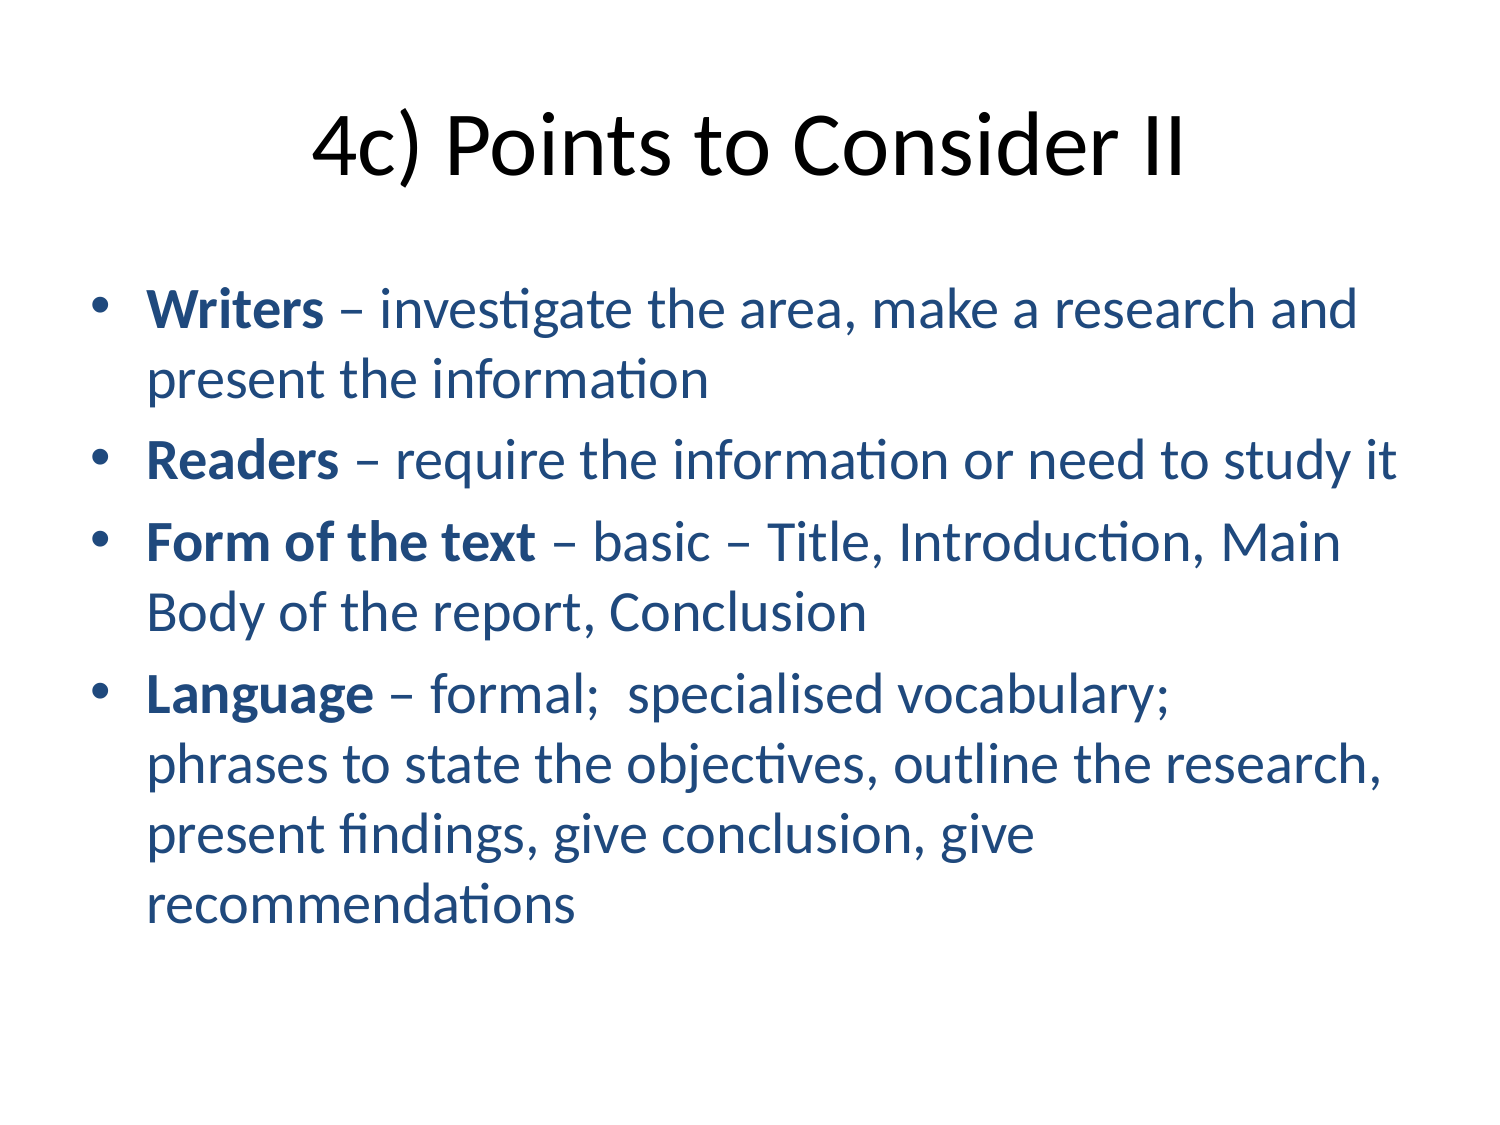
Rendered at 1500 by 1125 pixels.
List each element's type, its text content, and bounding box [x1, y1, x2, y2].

title 4c) Points to Consider II [75, 45, 1425, 233]
list Writers – investigate the area, make a research and present the information Readers – require the information or need to study it Form of the text – basic – Title, Introduction, Main Body of the report, Conclusion Language – formal; specialised vocabulary; phrases to state the objectives, outline the research, present findings, give conclusion, give recommendations [75, 262, 1425, 1005]
